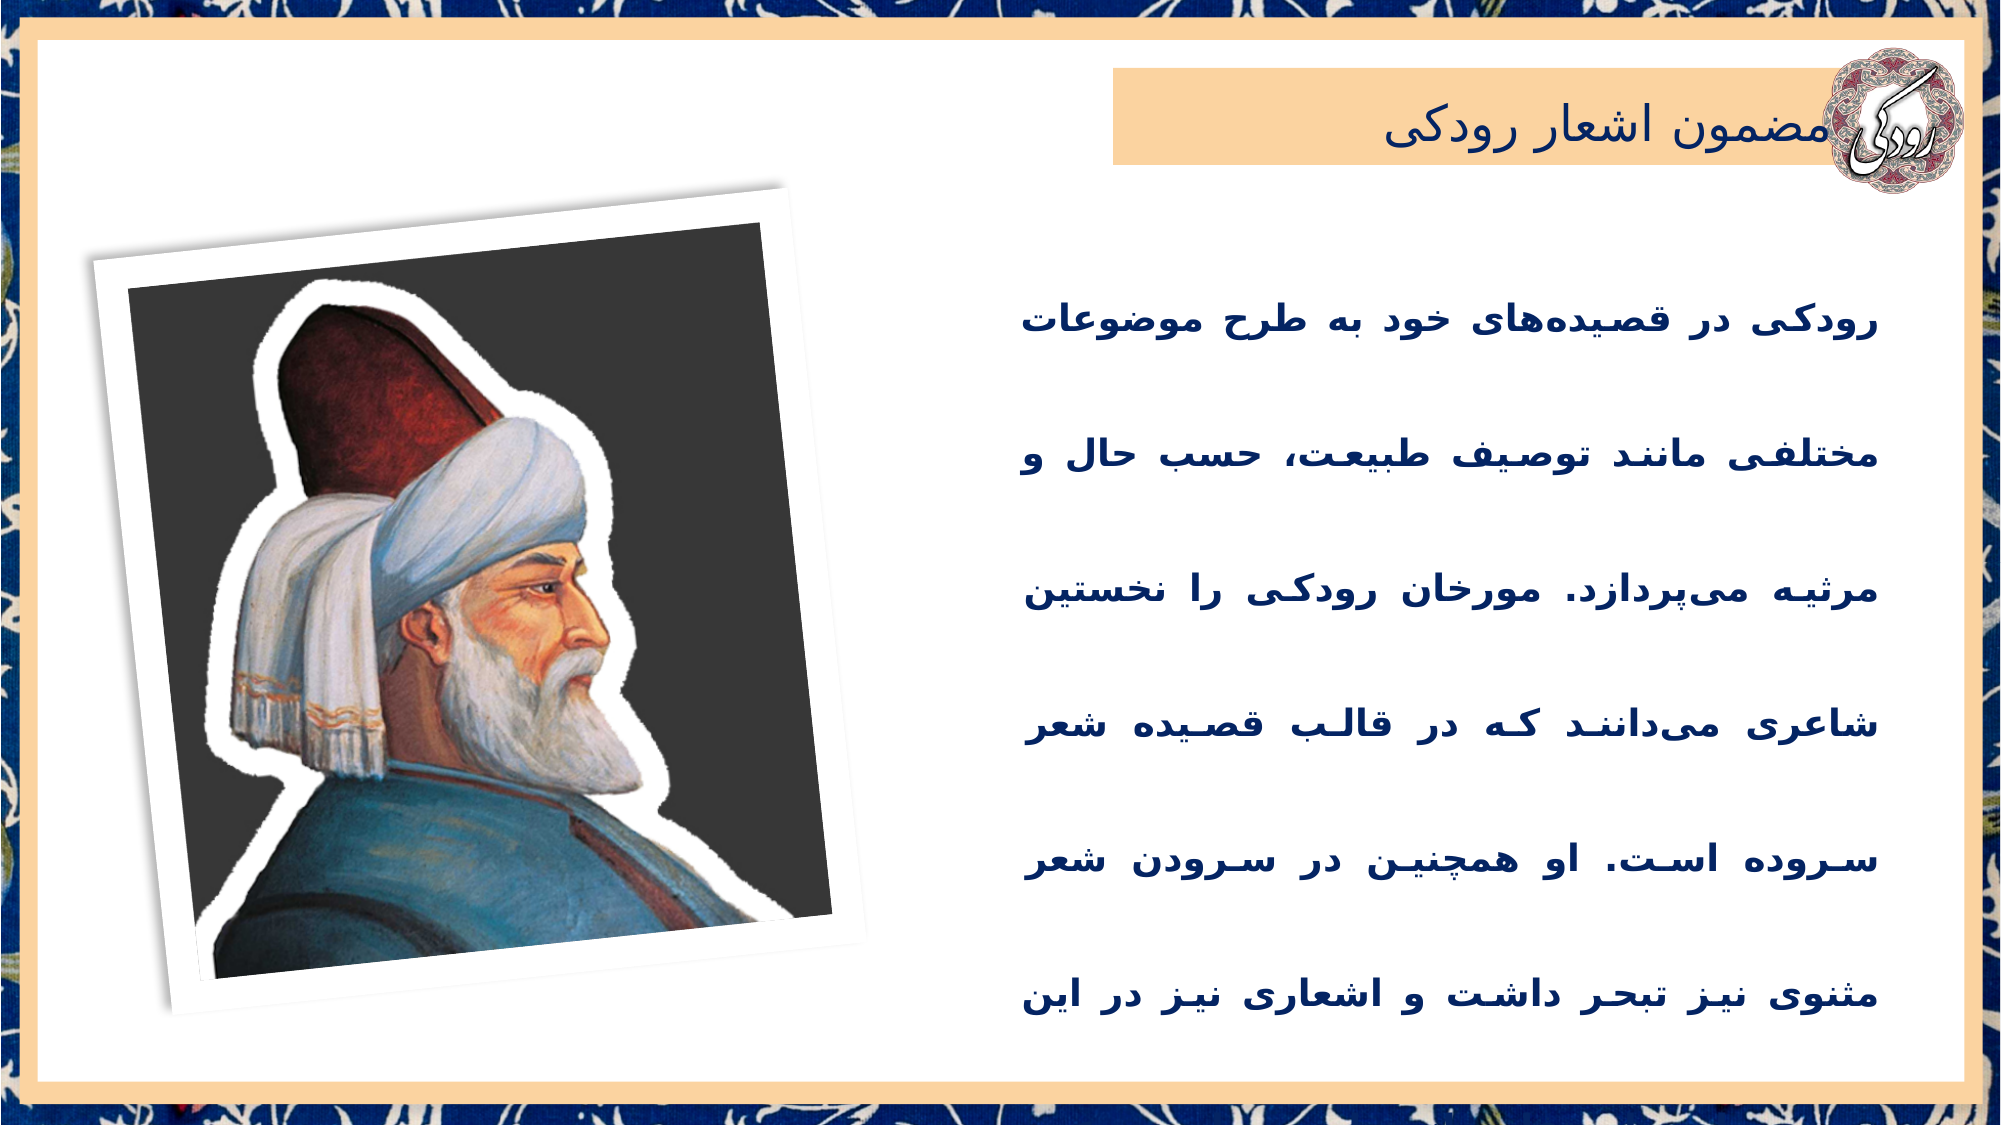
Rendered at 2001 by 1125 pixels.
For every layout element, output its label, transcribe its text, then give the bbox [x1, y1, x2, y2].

picture [129, 223, 832, 980]
text_box رودکی در قصیده‌های خود به طرح موضوعات مختلفی مانند توصیف طبیعت، حسب حال و مرثیه می‌پردازد. مورخان رودکی را نخستین شاعری می‌دانند که در قالب قصیده شعر سروده است. او همچنین در سرودن شعر مثنوی نیز تبحر داشت و اشعاری نیز در این زمینه دارد. استفاده از تعابیر ساده و عدم استفاده بیش از حد از اغراق، از جمله ویژگی‌های شعری او است. [999, 196, 1895, 1125]
picture [2, 1, 1999, 1125]
picture [1820, 47, 1966, 194]
text_box مضمون اشعار رودکی [1283, 83, 1932, 159]
